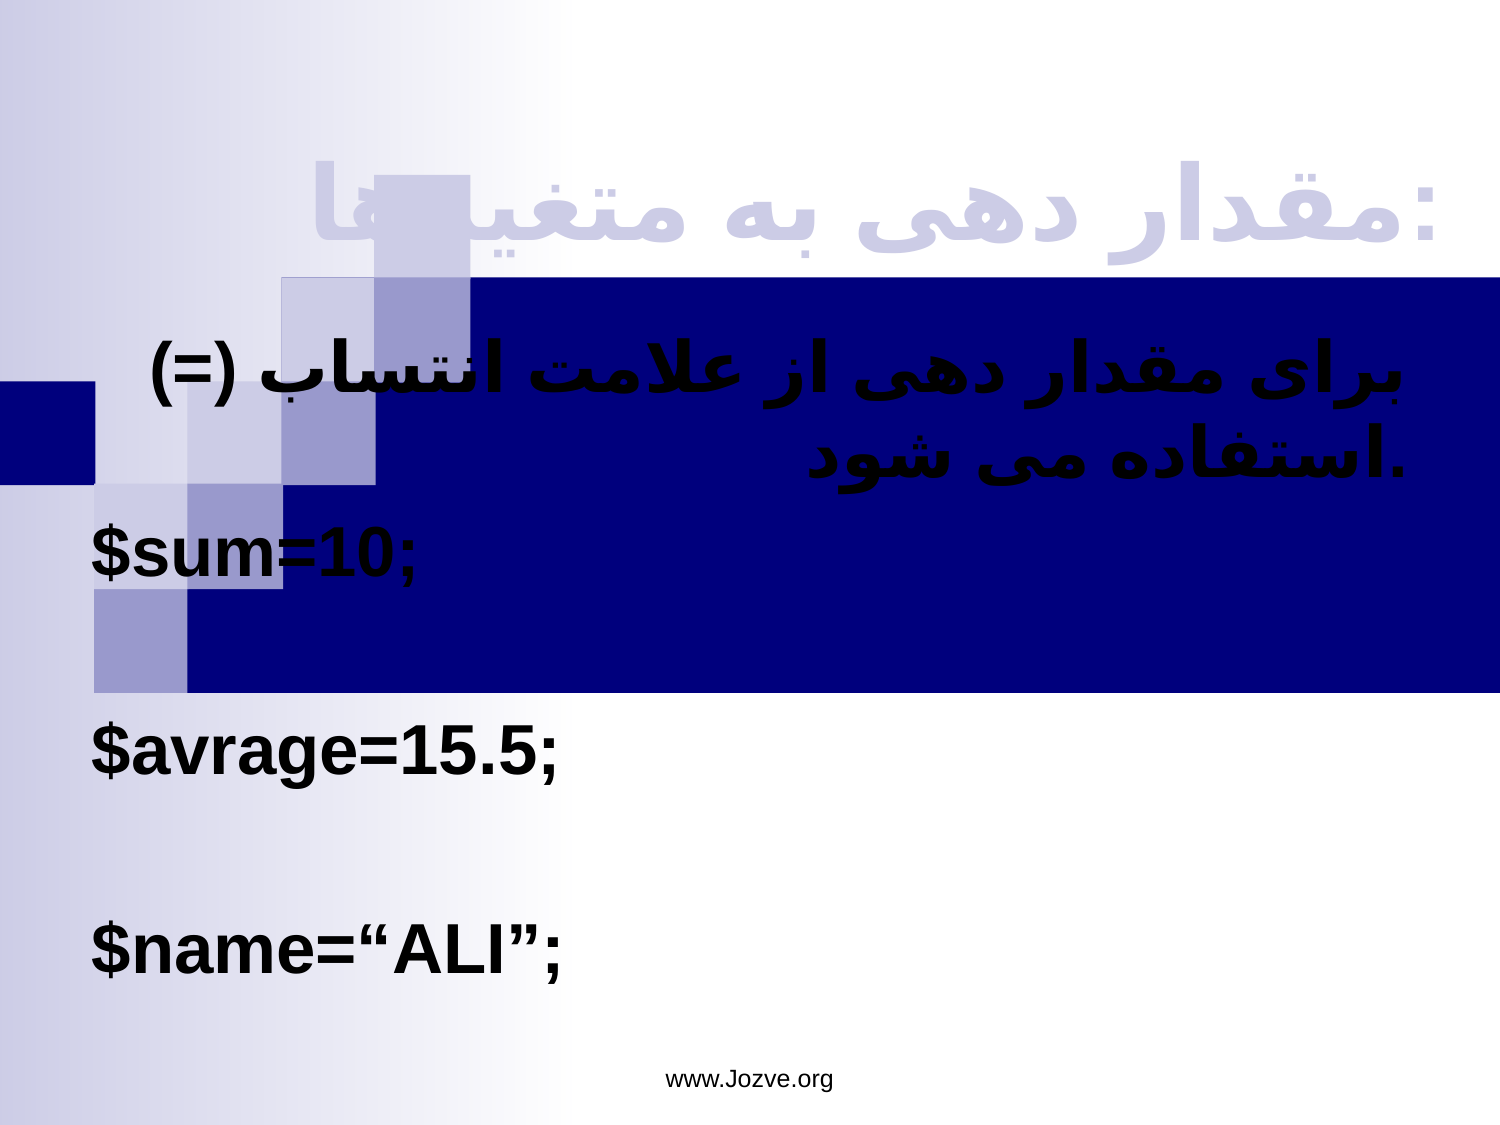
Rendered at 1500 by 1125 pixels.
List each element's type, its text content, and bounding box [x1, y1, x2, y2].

footer www.Jozve.org [512, 1024, 988, 1101]
title مقدار دهی به متغیرها: [182, 77, 1459, 320]
subtitle برای مقدار دهی از علامت انتساب (=) استفاده می شود. $sum=10; $avrage=15.5; $name=“ALI”; [76, 314, 1424, 989]
